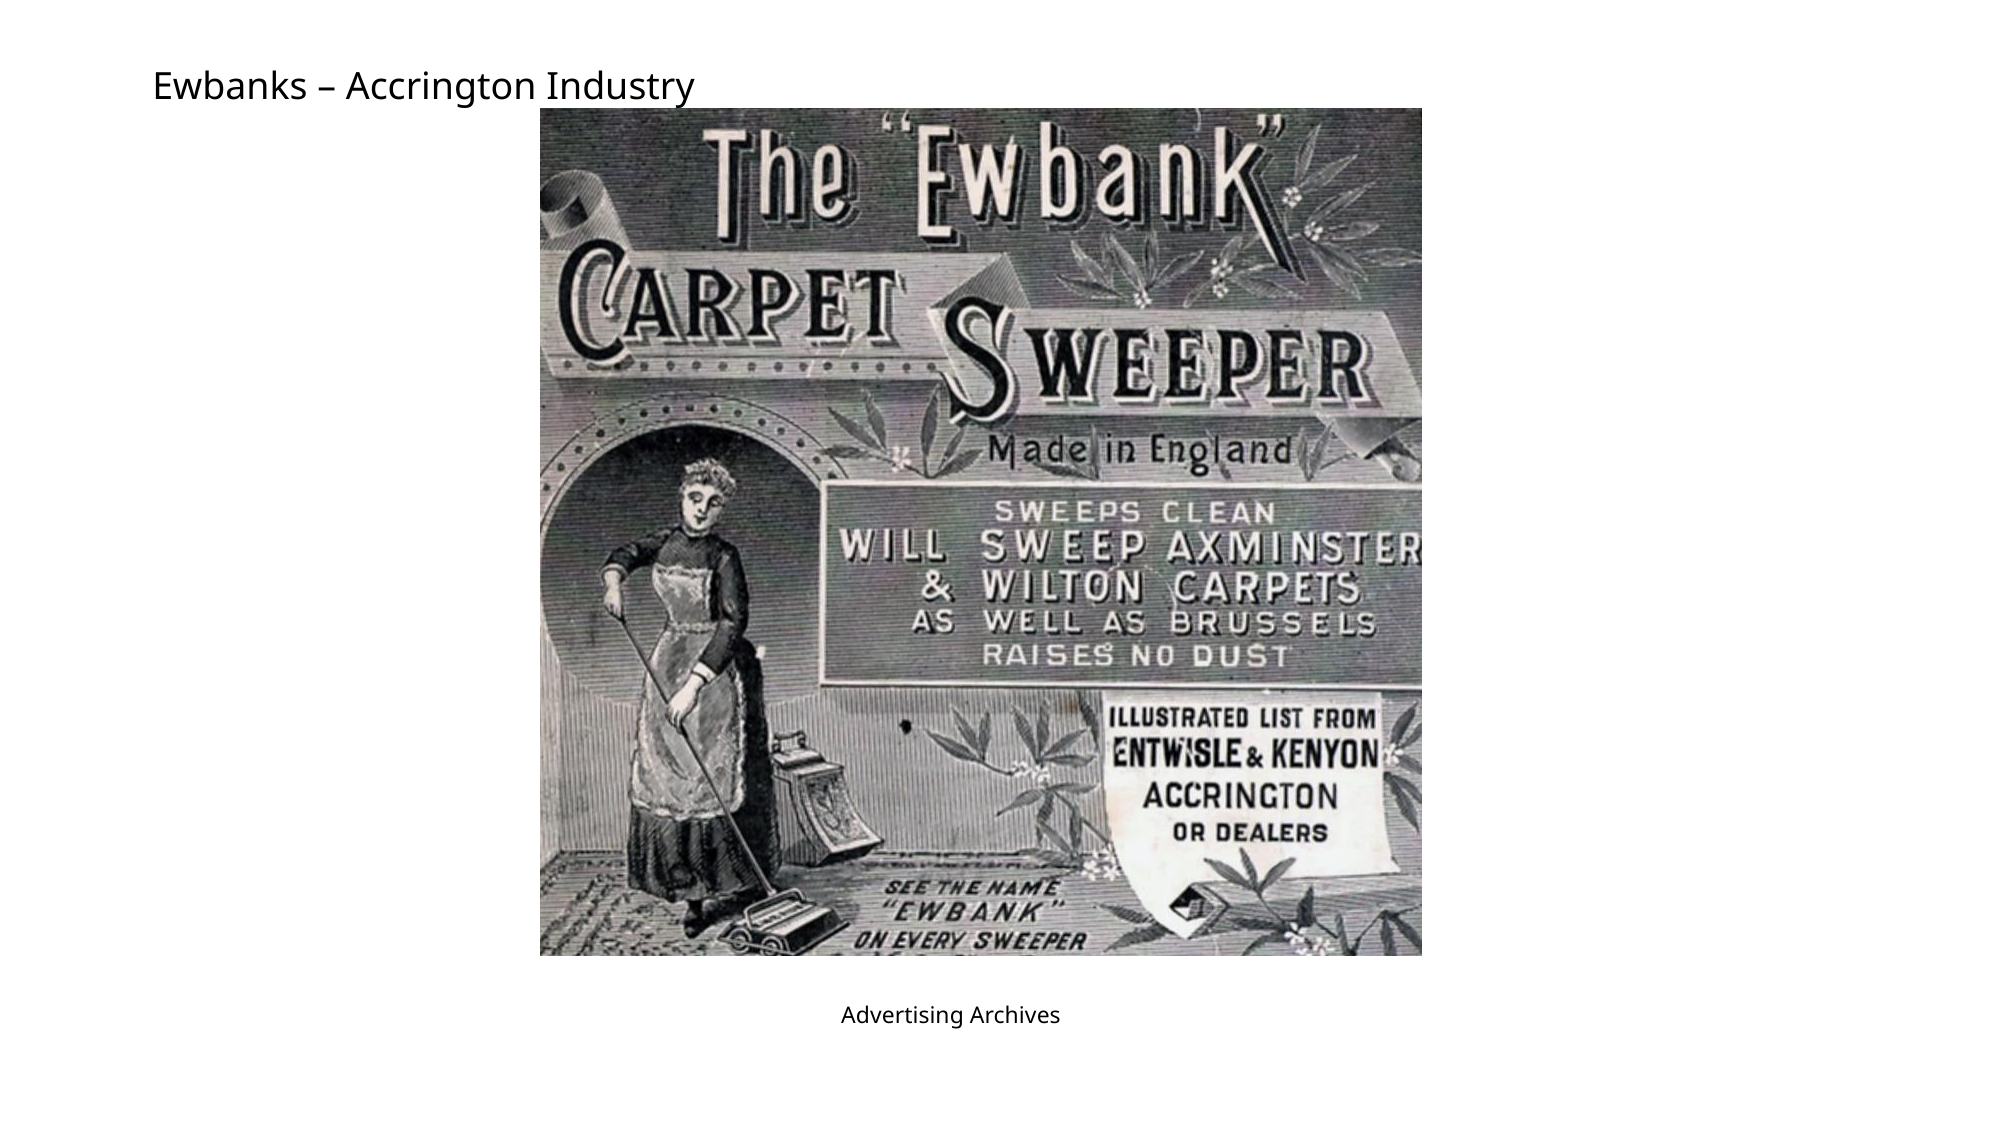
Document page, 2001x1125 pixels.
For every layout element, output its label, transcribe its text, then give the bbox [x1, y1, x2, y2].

picture [539, 108, 1422, 956]
text_box Ewbanks – Accrington Industry [137, 59, 1113, 137]
text_box Advertising Archives [826, 978, 1229, 1055]
